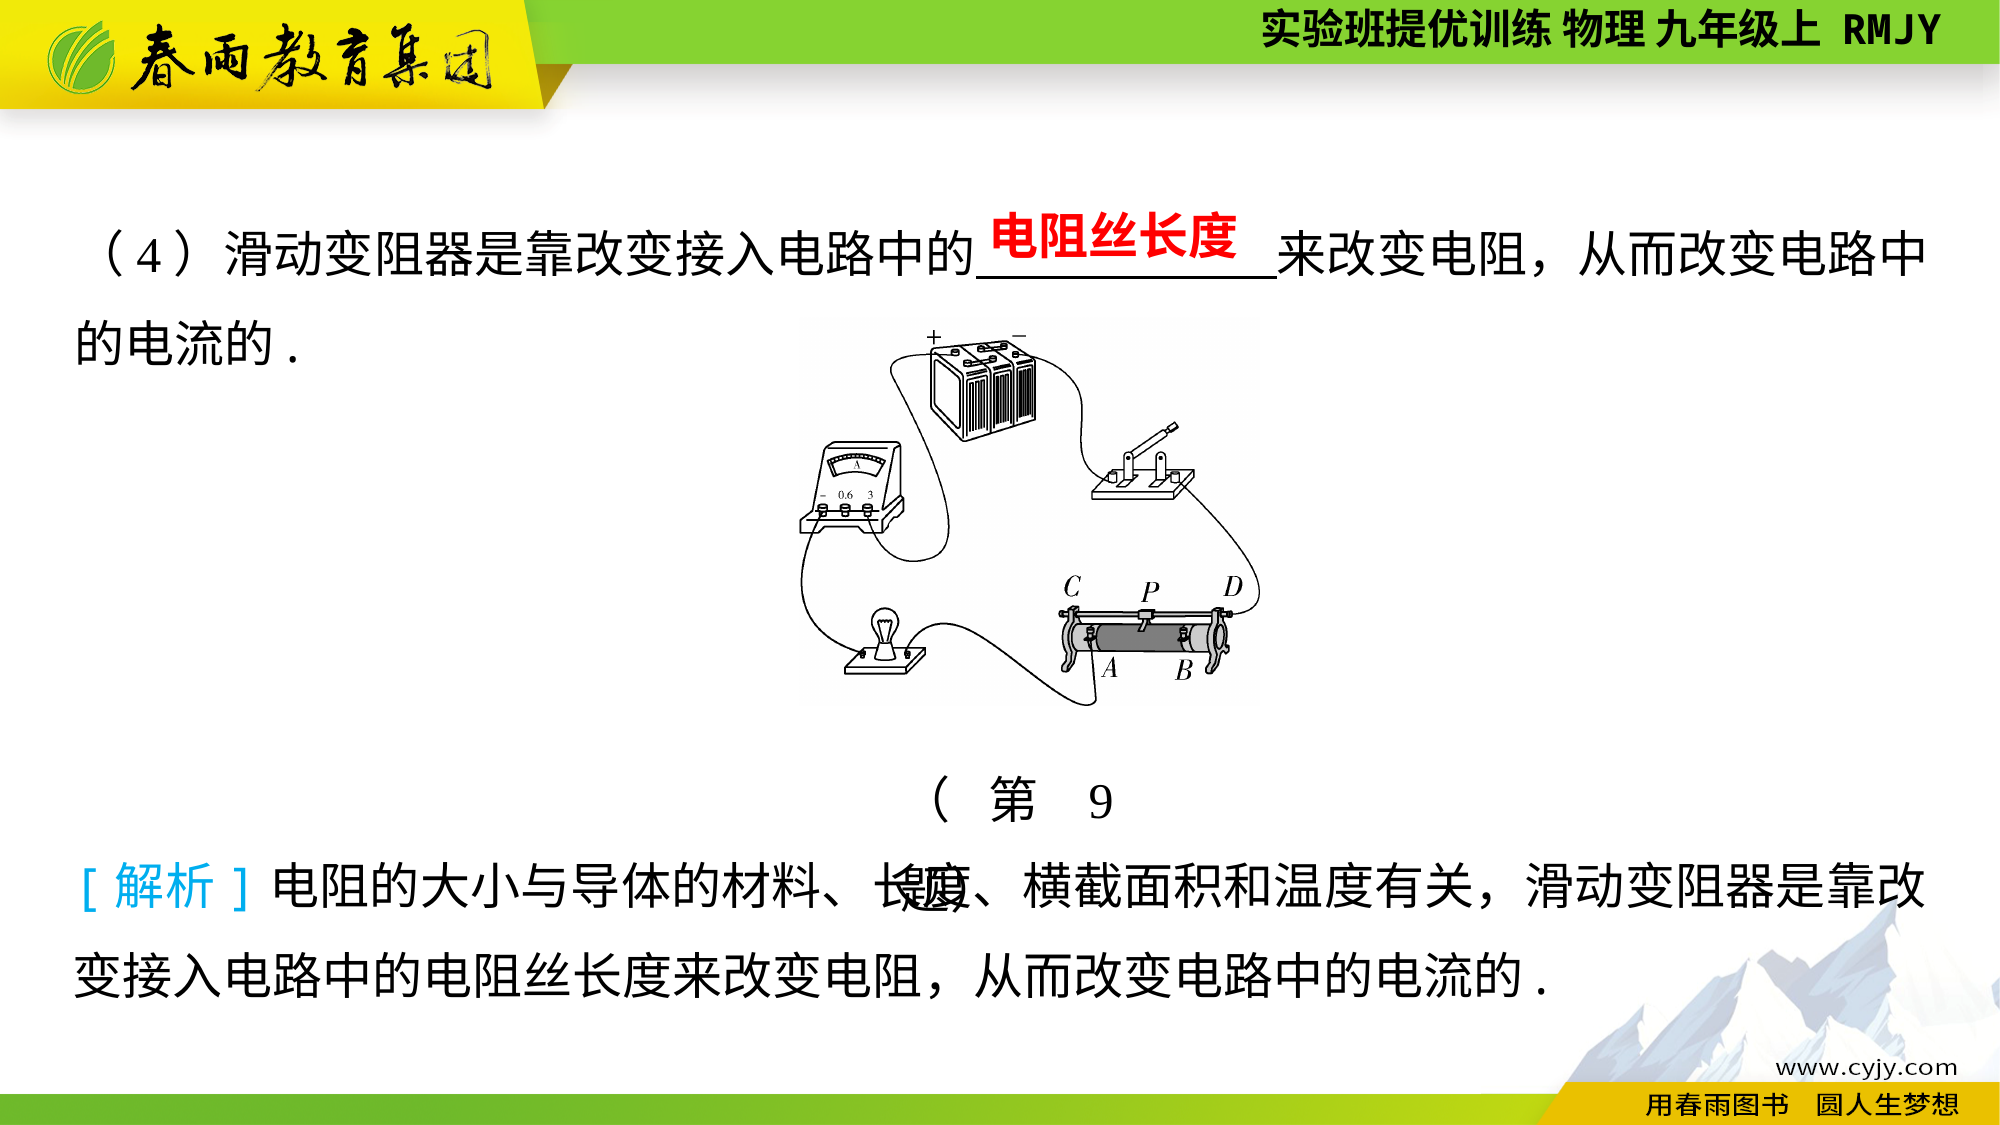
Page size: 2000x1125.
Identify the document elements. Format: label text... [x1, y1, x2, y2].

list （4）滑动变阻器是靠改变接入电路中的 来改变电阻，从而改变电路中的电流的. [59, 184, 1944, 370]
text_box 电阻丝长度 [973, 197, 1254, 272]
picture [0, 0, 2000, 1125]
text_box （第9题） [885, 730, 1141, 817]
text_box [解析]电阻的大小与导体的材料、长度、横截面积和温度有关，滑动变阻器是靠改变接入电路中的电阻丝长度来改变电阻，从而改变电路中的电流的. [57, 817, 1942, 1013]
